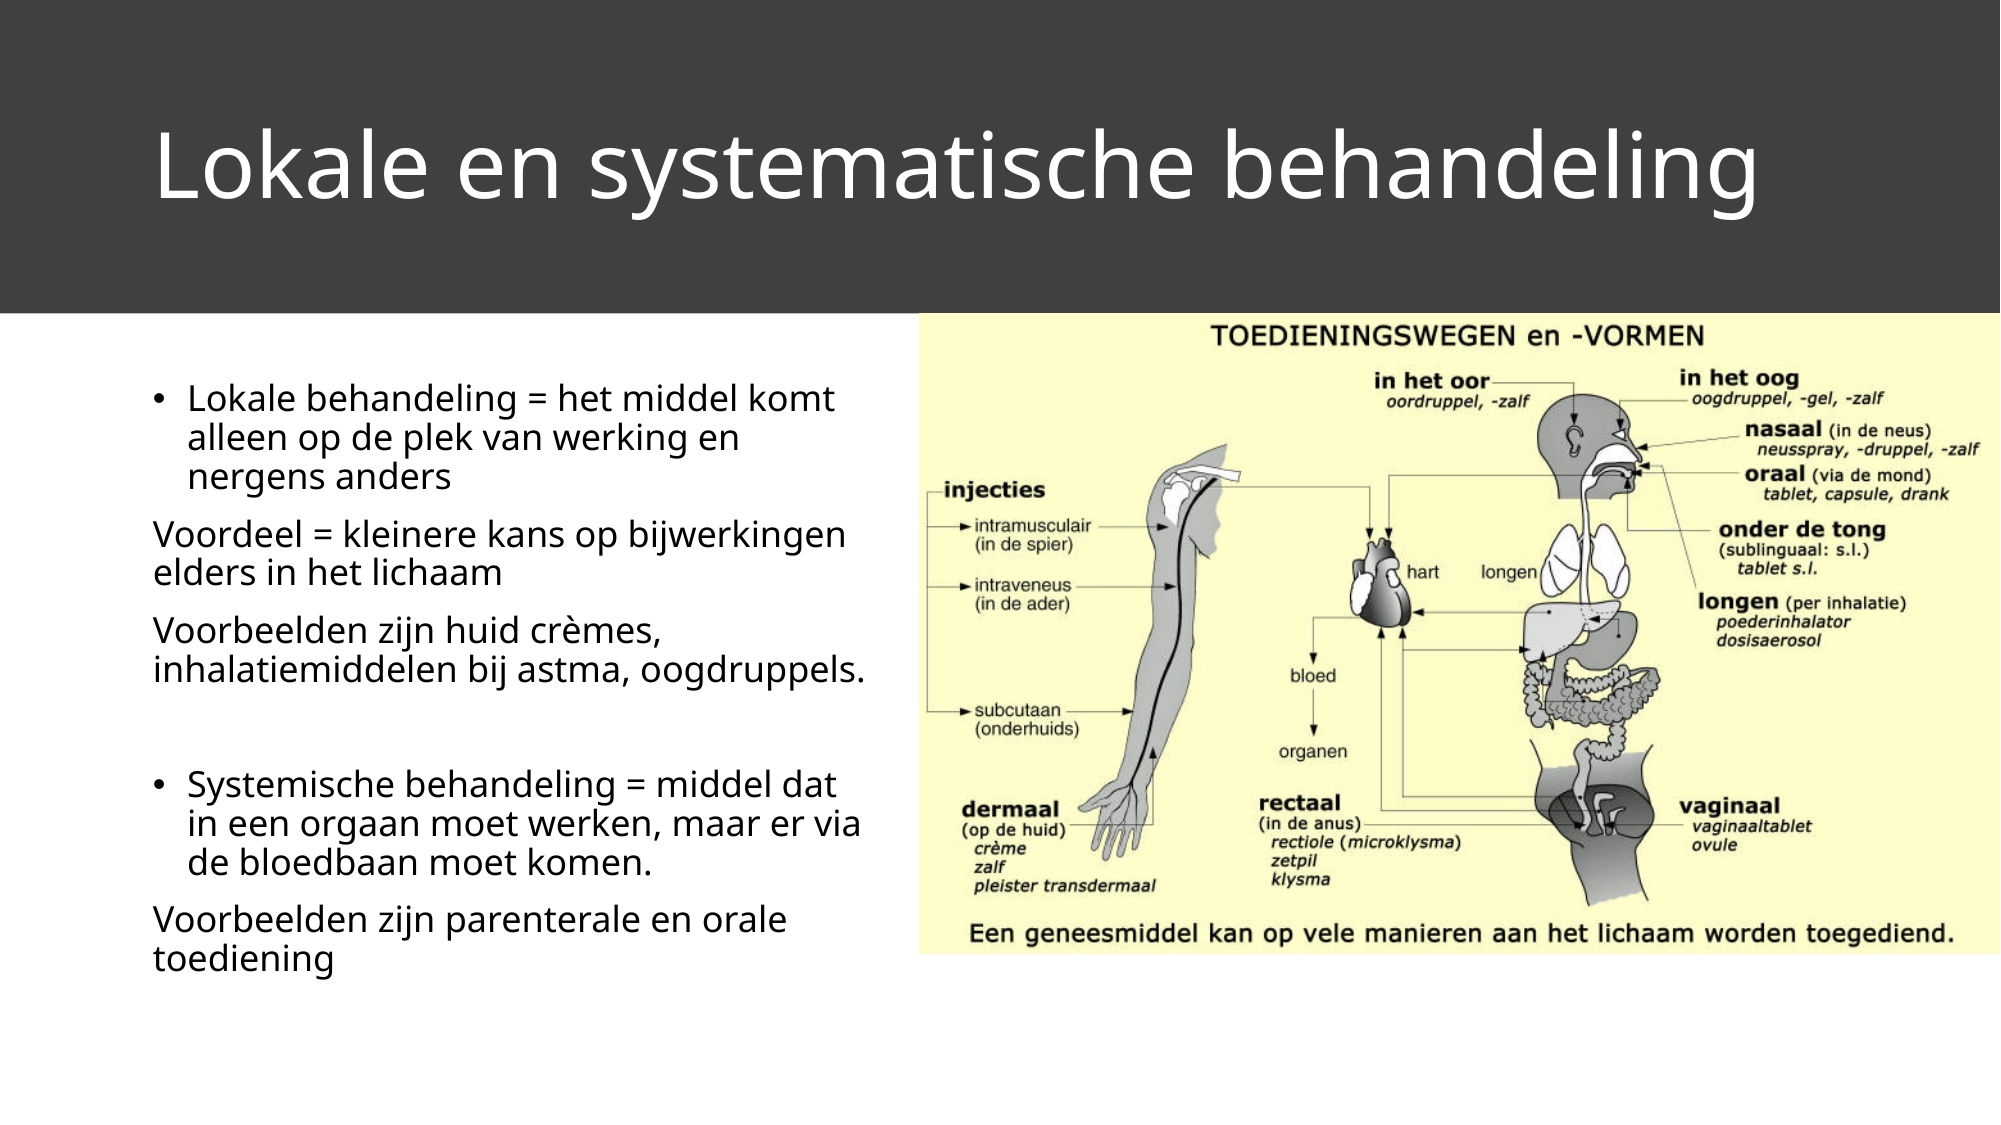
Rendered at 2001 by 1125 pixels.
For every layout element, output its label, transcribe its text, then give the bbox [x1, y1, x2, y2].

picture [918, 313, 2000, 954]
title Lokale en systematische behandeling [137, 60, 1863, 278]
text_box [0, 314, 2000, 1125]
text_box [0, 0, 2000, 314]
list Lokale behandeling = het middel komt alleen op de plek van werking en nergens anders Voordeel = kleinere kans op bijwerkingen elders in het lichaam Voorbeelden zijn huid crèmes, inhalatiemiddelen bij astma, oogdruppels. Systemische behandeling = middel dat in een orgaan moet werken, maar er via de bloedbaan moet komen. Voorbeelden zijn parenterale en orale toediening [138, 373, 885, 1014]
